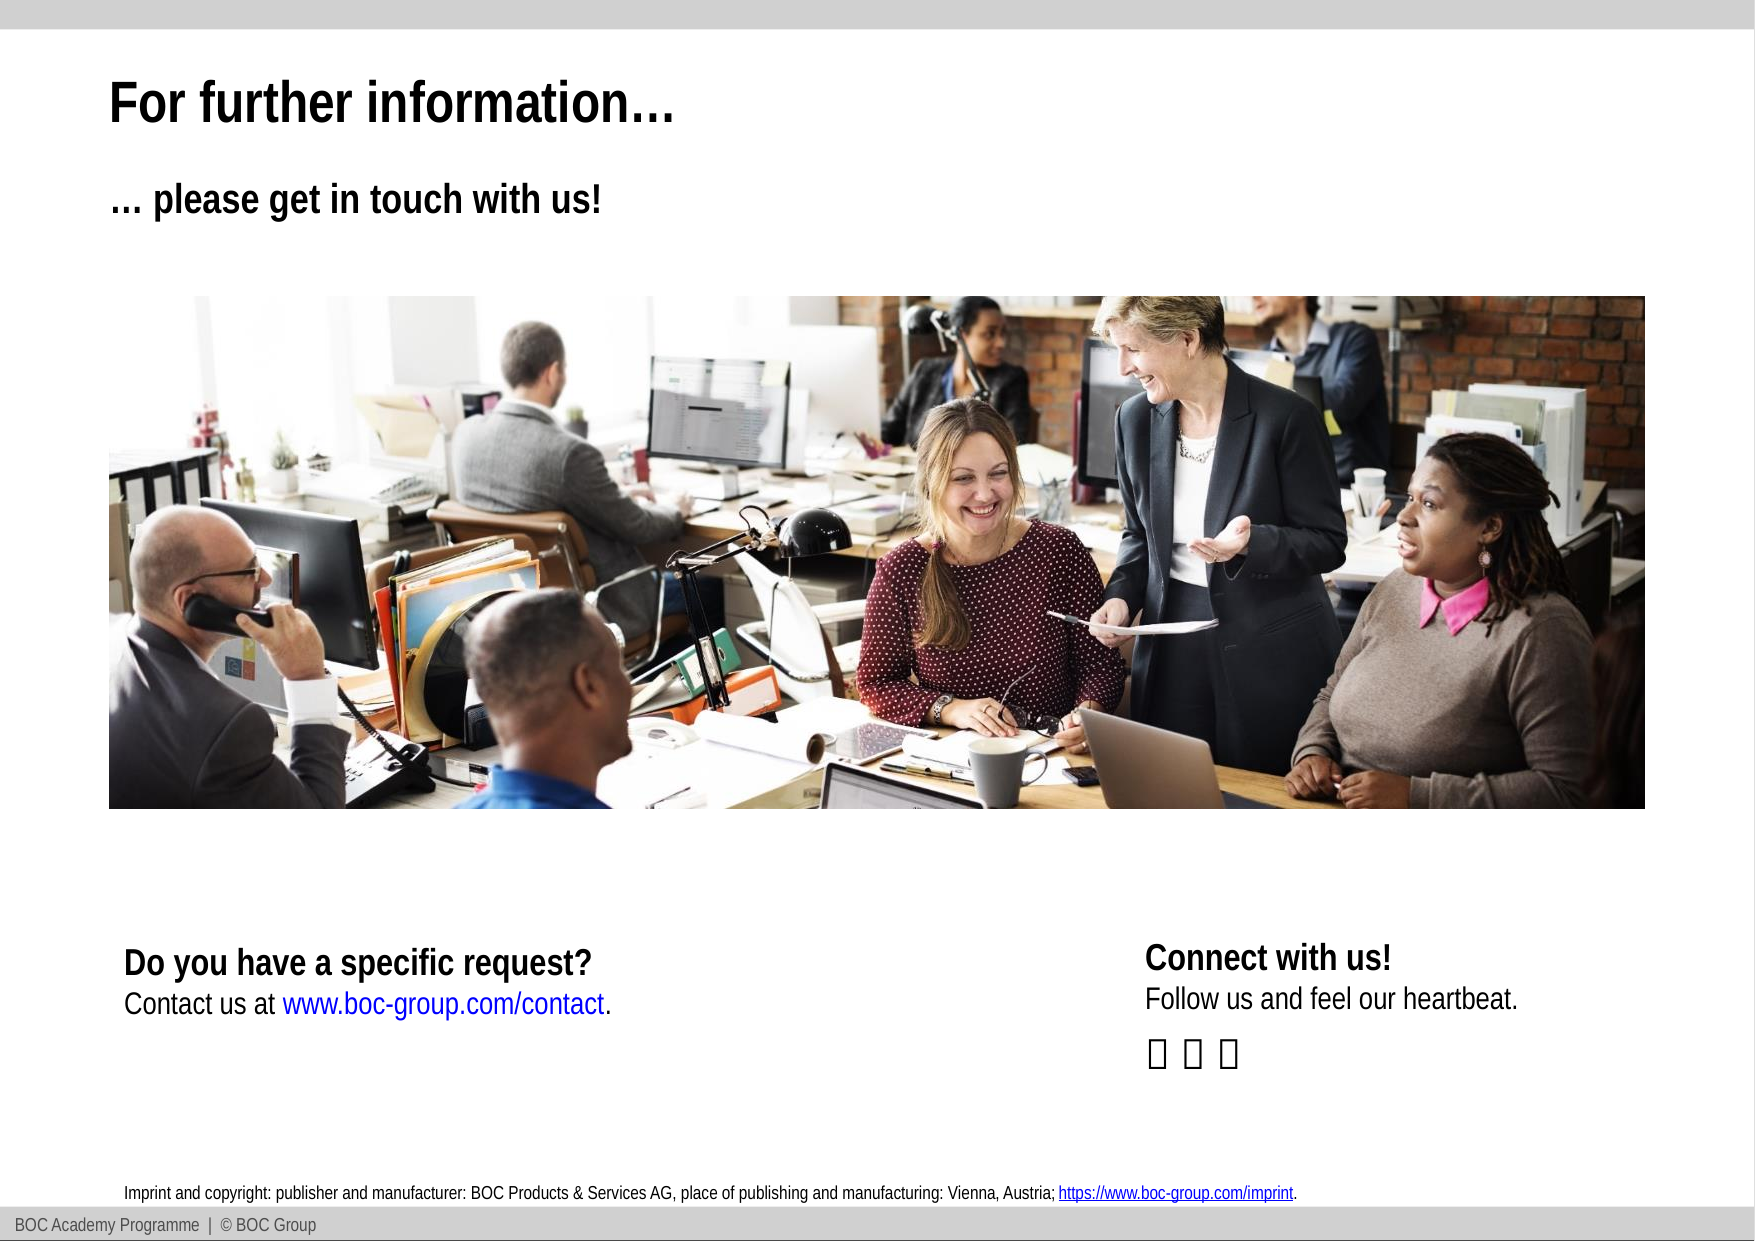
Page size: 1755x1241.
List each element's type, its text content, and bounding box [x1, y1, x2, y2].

picture [109, 296, 1645, 809]
text_box Do you have a specific request? Contact us at www.boc-group.com/contact. [109, 930, 987, 1074]
